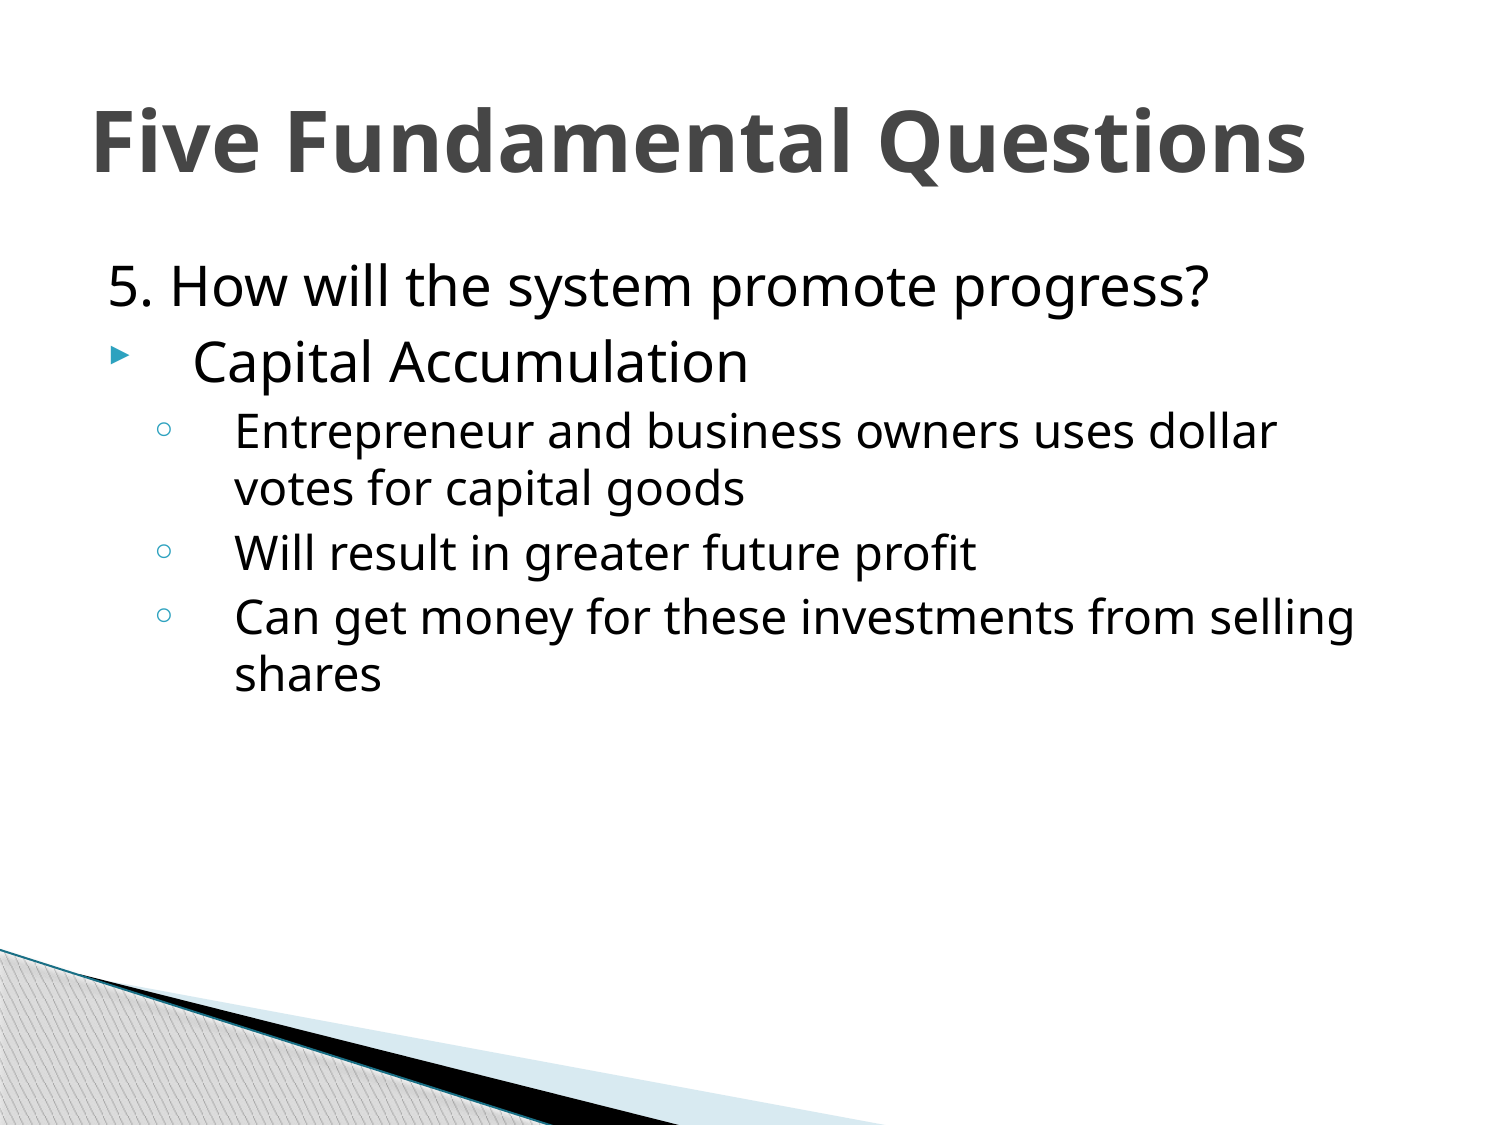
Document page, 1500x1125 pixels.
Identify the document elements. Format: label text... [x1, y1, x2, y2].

title Five Fundamental Questions [75, 45, 1425, 233]
list 5. How will the system promote progress? Capital Accumulation Entrepreneur and business owners uses dollar votes for capital goods Will result in greater future profit Can get money for these investments from selling shares [75, 243, 1425, 986]
